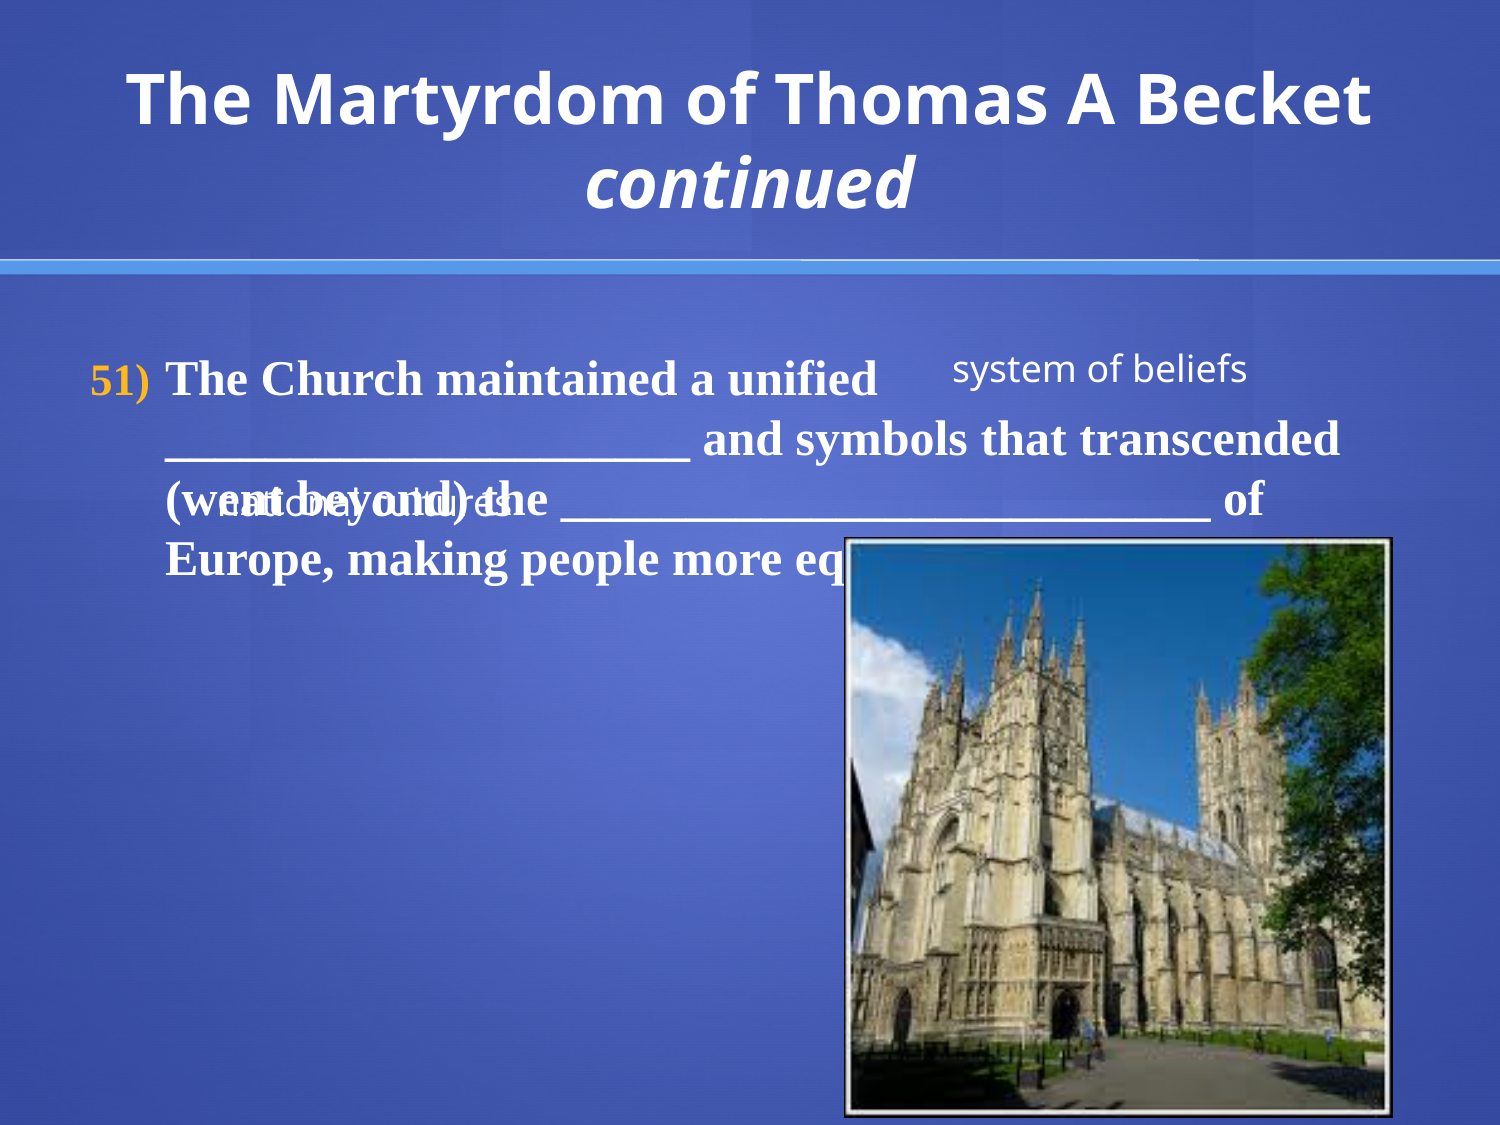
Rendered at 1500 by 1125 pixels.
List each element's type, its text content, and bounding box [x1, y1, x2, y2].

text_box national cultures [202, 471, 720, 532]
text_box system of beliefs [937, 337, 1278, 398]
list The Church maintained a unified _____________________ and symbols that transcended (went beyond) the __________________________ of Europe, making people more equal, at least in church. [75, 337, 1425, 988]
title The Martyrdom of Thomas A Becket continued [75, 45, 1425, 233]
picture [843, 536, 1394, 1119]
